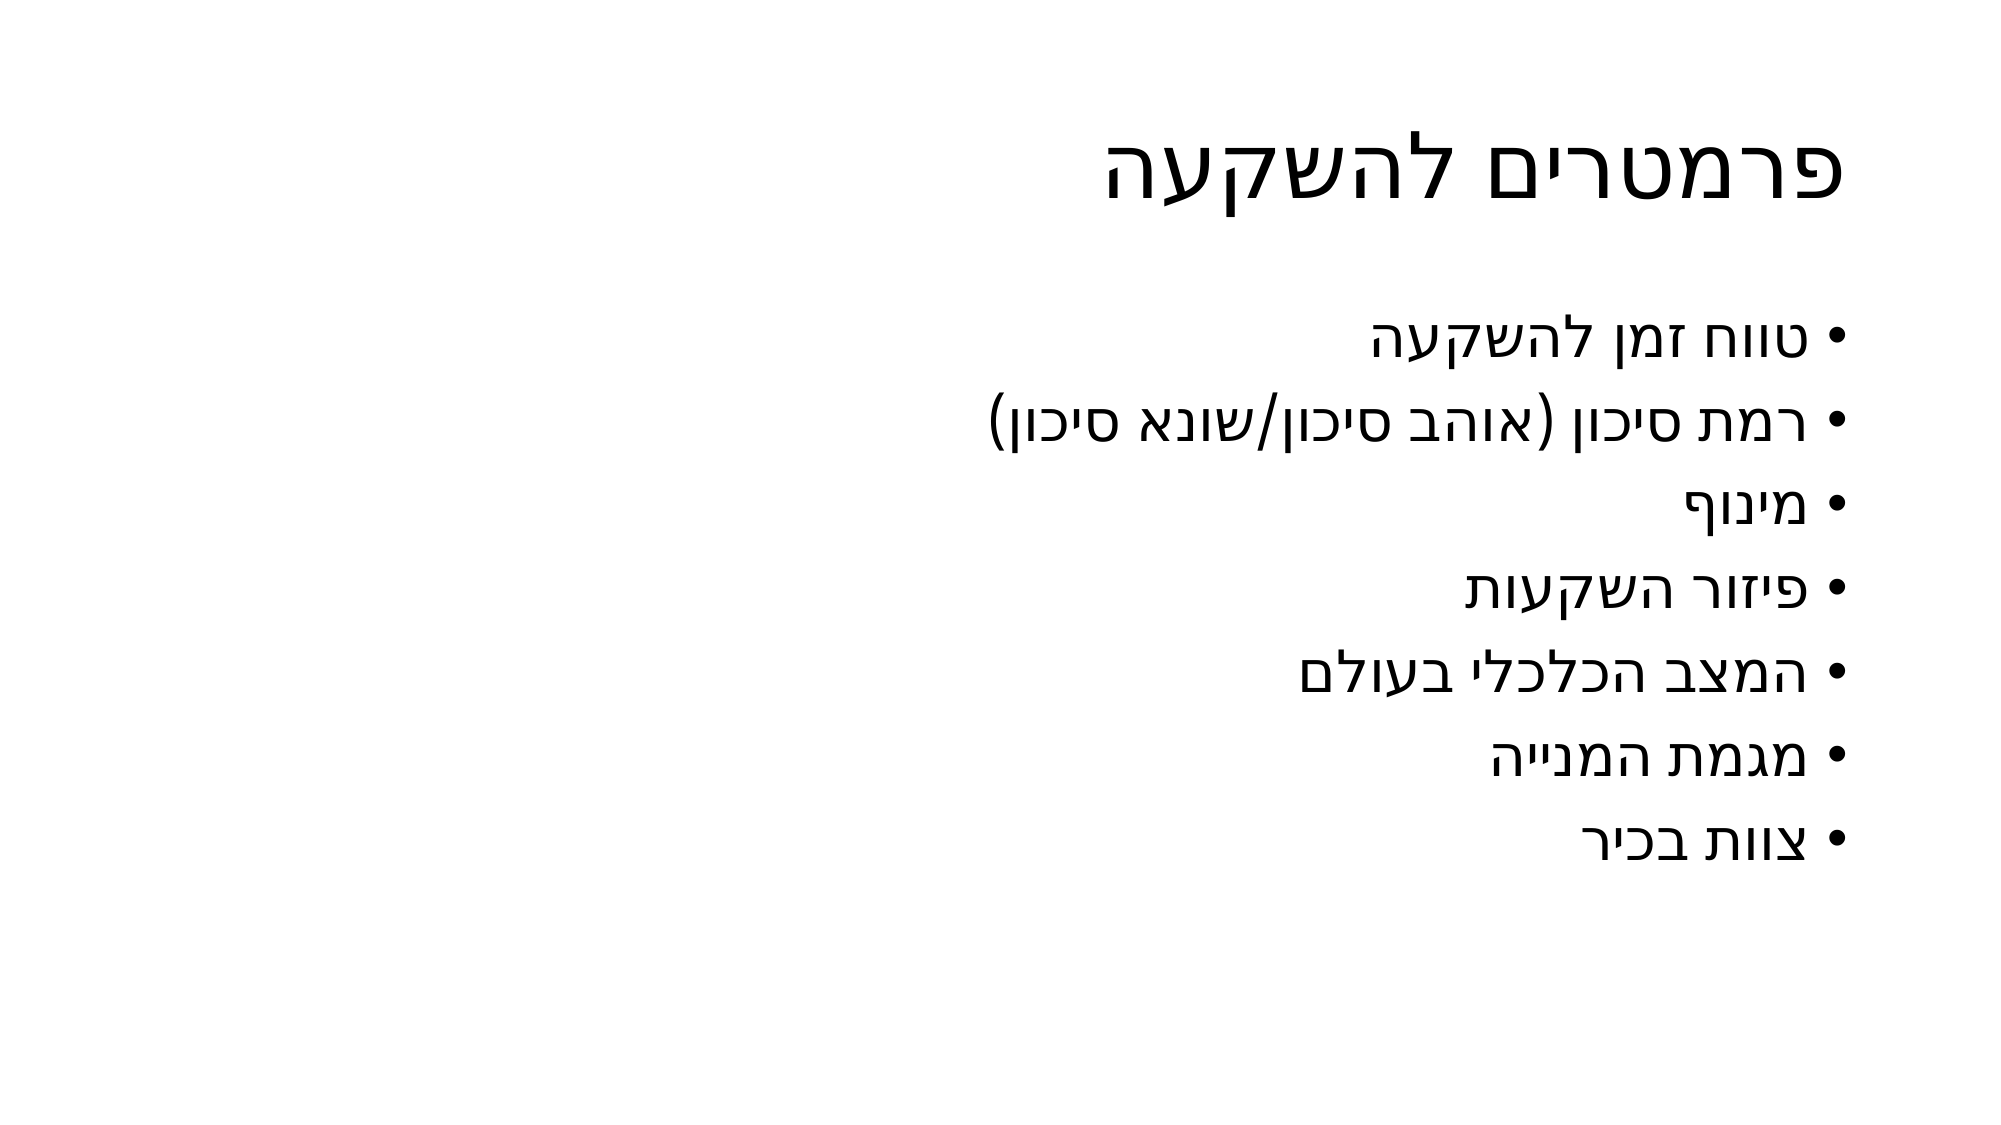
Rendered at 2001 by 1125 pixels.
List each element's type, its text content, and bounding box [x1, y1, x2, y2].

title פרמטרים להשקעה [137, 59, 1863, 278]
list טווח זמן להשקעה רמת סיכון (אוהב סיכון/שונא סיכון) מינוף פיזור השקעות המצב הכלכלי בעולם מגמת המנייה צוות בכיר [137, 299, 1863, 1014]
